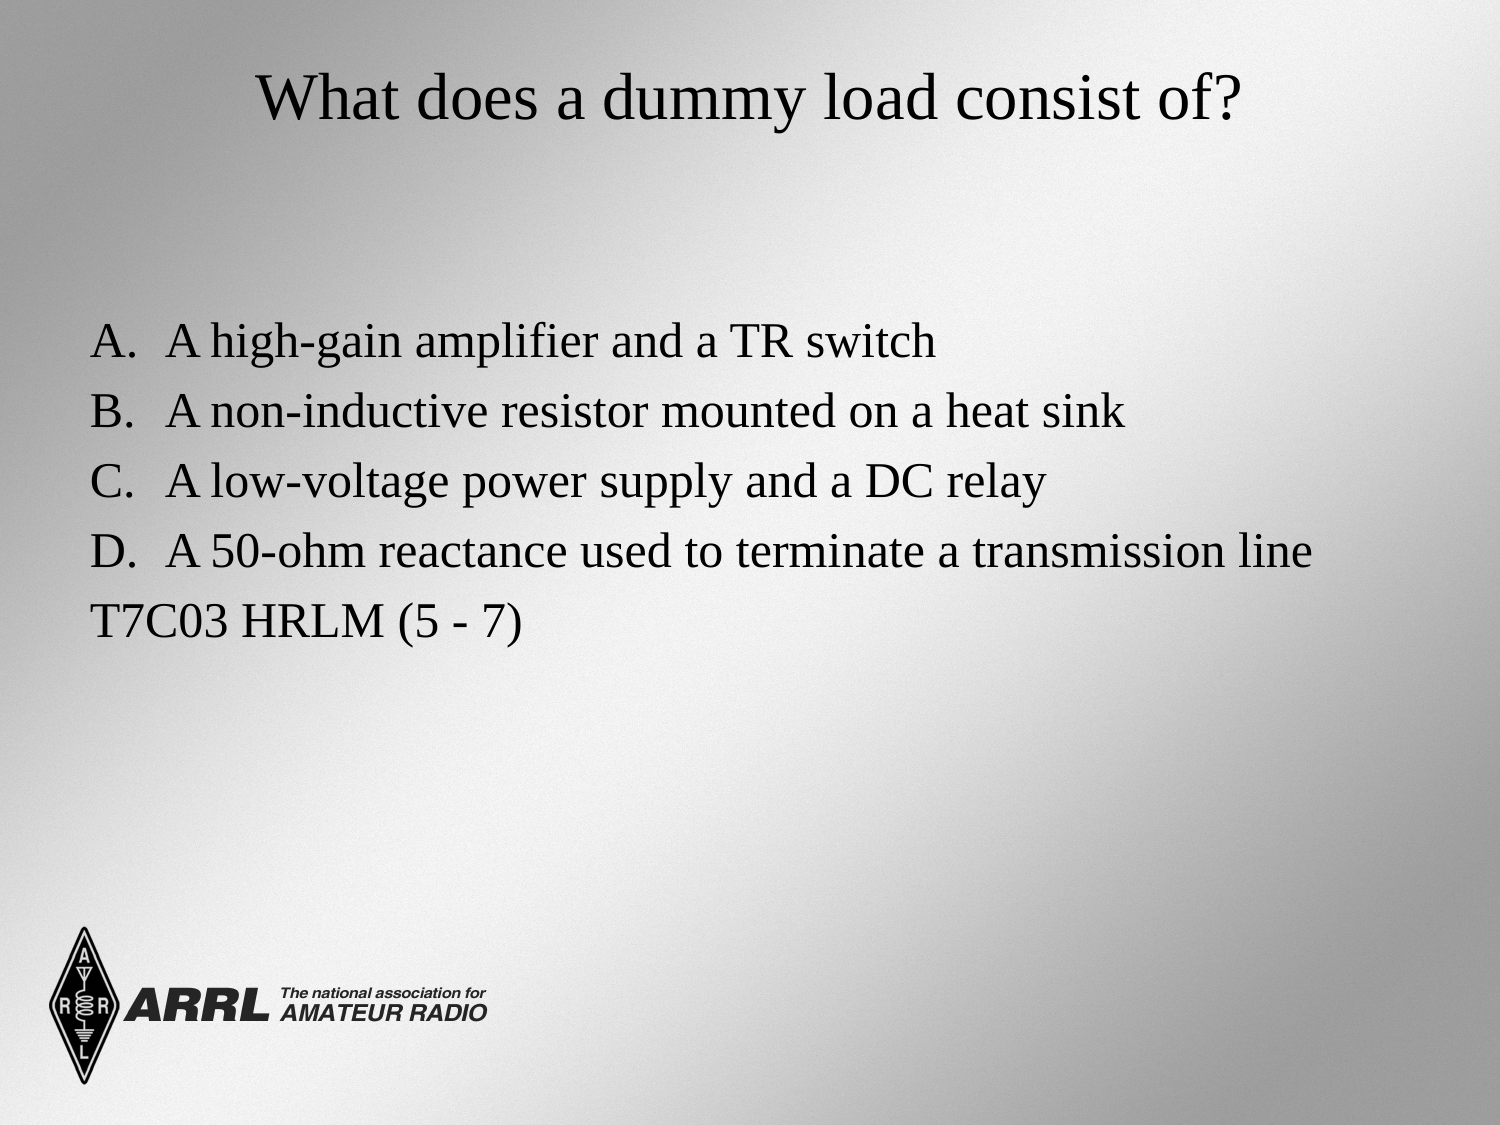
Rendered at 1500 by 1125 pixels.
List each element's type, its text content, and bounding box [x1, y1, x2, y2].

title What does a dummy load consist of? [75, 45, 1425, 233]
picture [0, 0, 1500, 1125]
list A high-gain amplifier and a TR switch A non-inductive resistor mounted on a heat sink A low-voltage power supply and a DC relay A 50-ohm reactance used to terminate a transmission line T7C03 HRLM (5 - 7) [75, 299, 1425, 1005]
